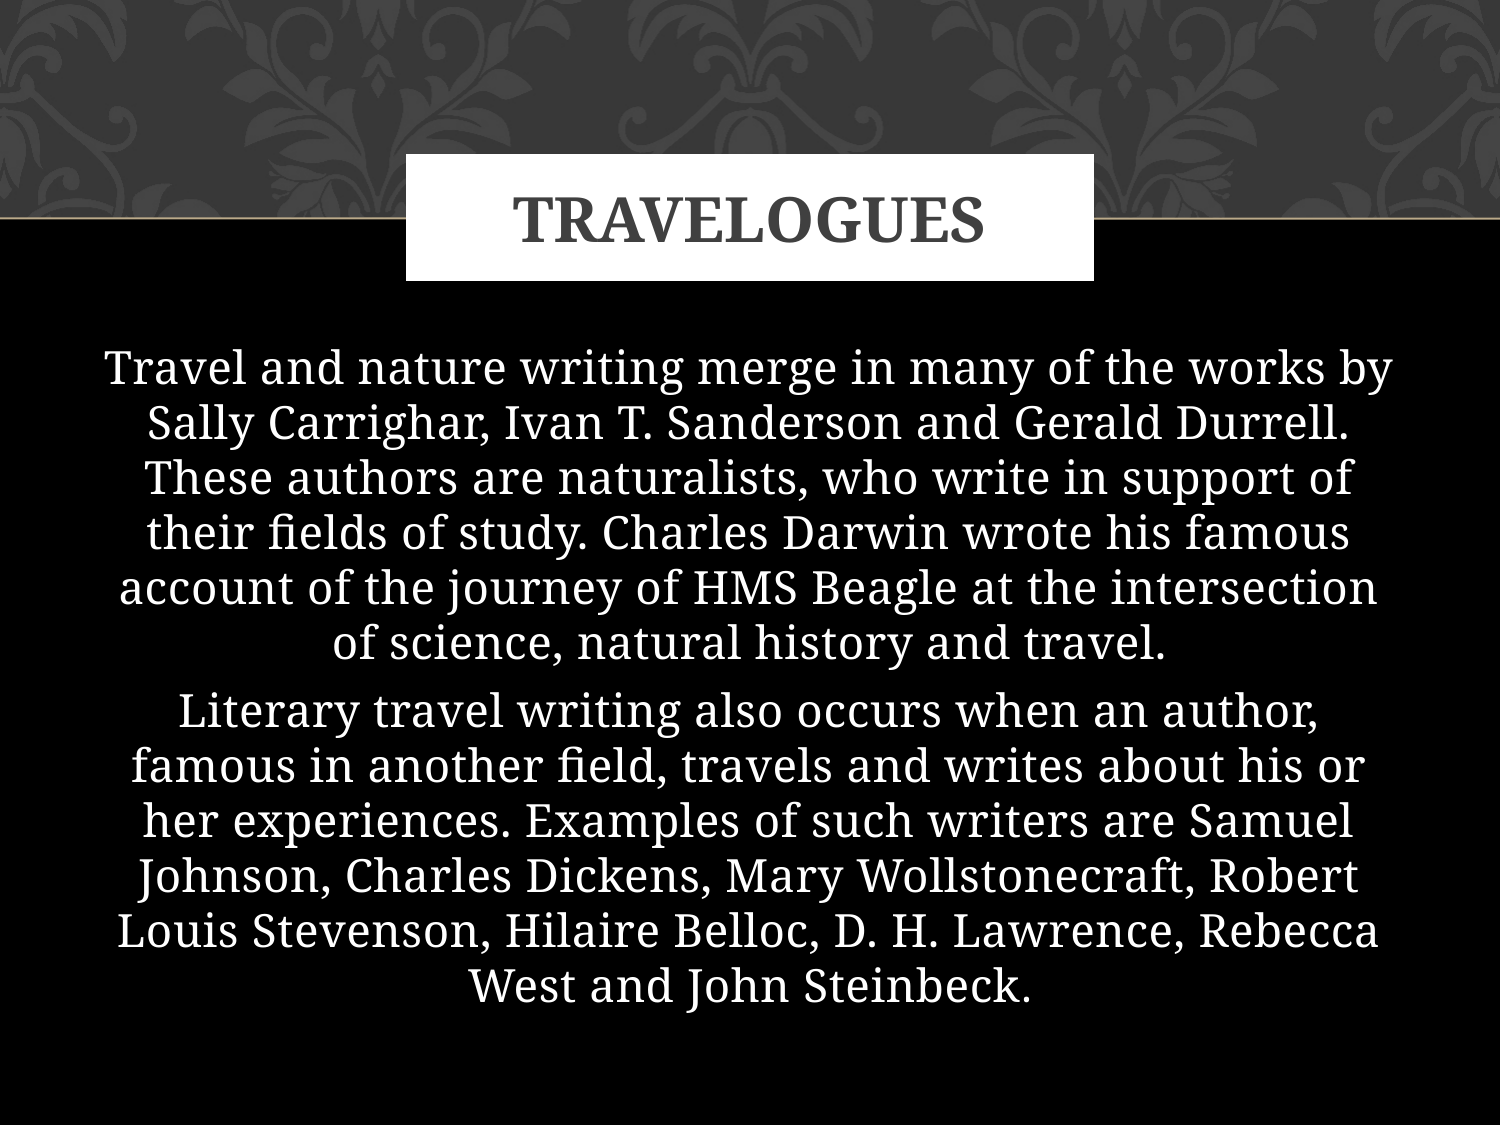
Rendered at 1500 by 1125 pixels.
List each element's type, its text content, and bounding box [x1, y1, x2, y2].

list Travel and nature writing merge in many of the works by Sally Carrighar, Ivan T. Sanderson and Gerald Durrell. These authors are naturalists, who write in support of their fields of study. Charles Darwin wrote his famous account of the journey of HMS Beagle at the intersection of science, natural history and travel. Literary travel writing also occurs when an author, famous in another field, travels and writes about his or her experiences. Examples of such writers are Samuel Johnson, Charles Dickens, Mary Wollstonecraft, Robert Louis Stevenson, Hilaire Belloc, D. H. Lawrence, Rebecca West and John Steinbeck. [75, 331, 1425, 1000]
title Travelogues [406, 154, 1094, 281]
